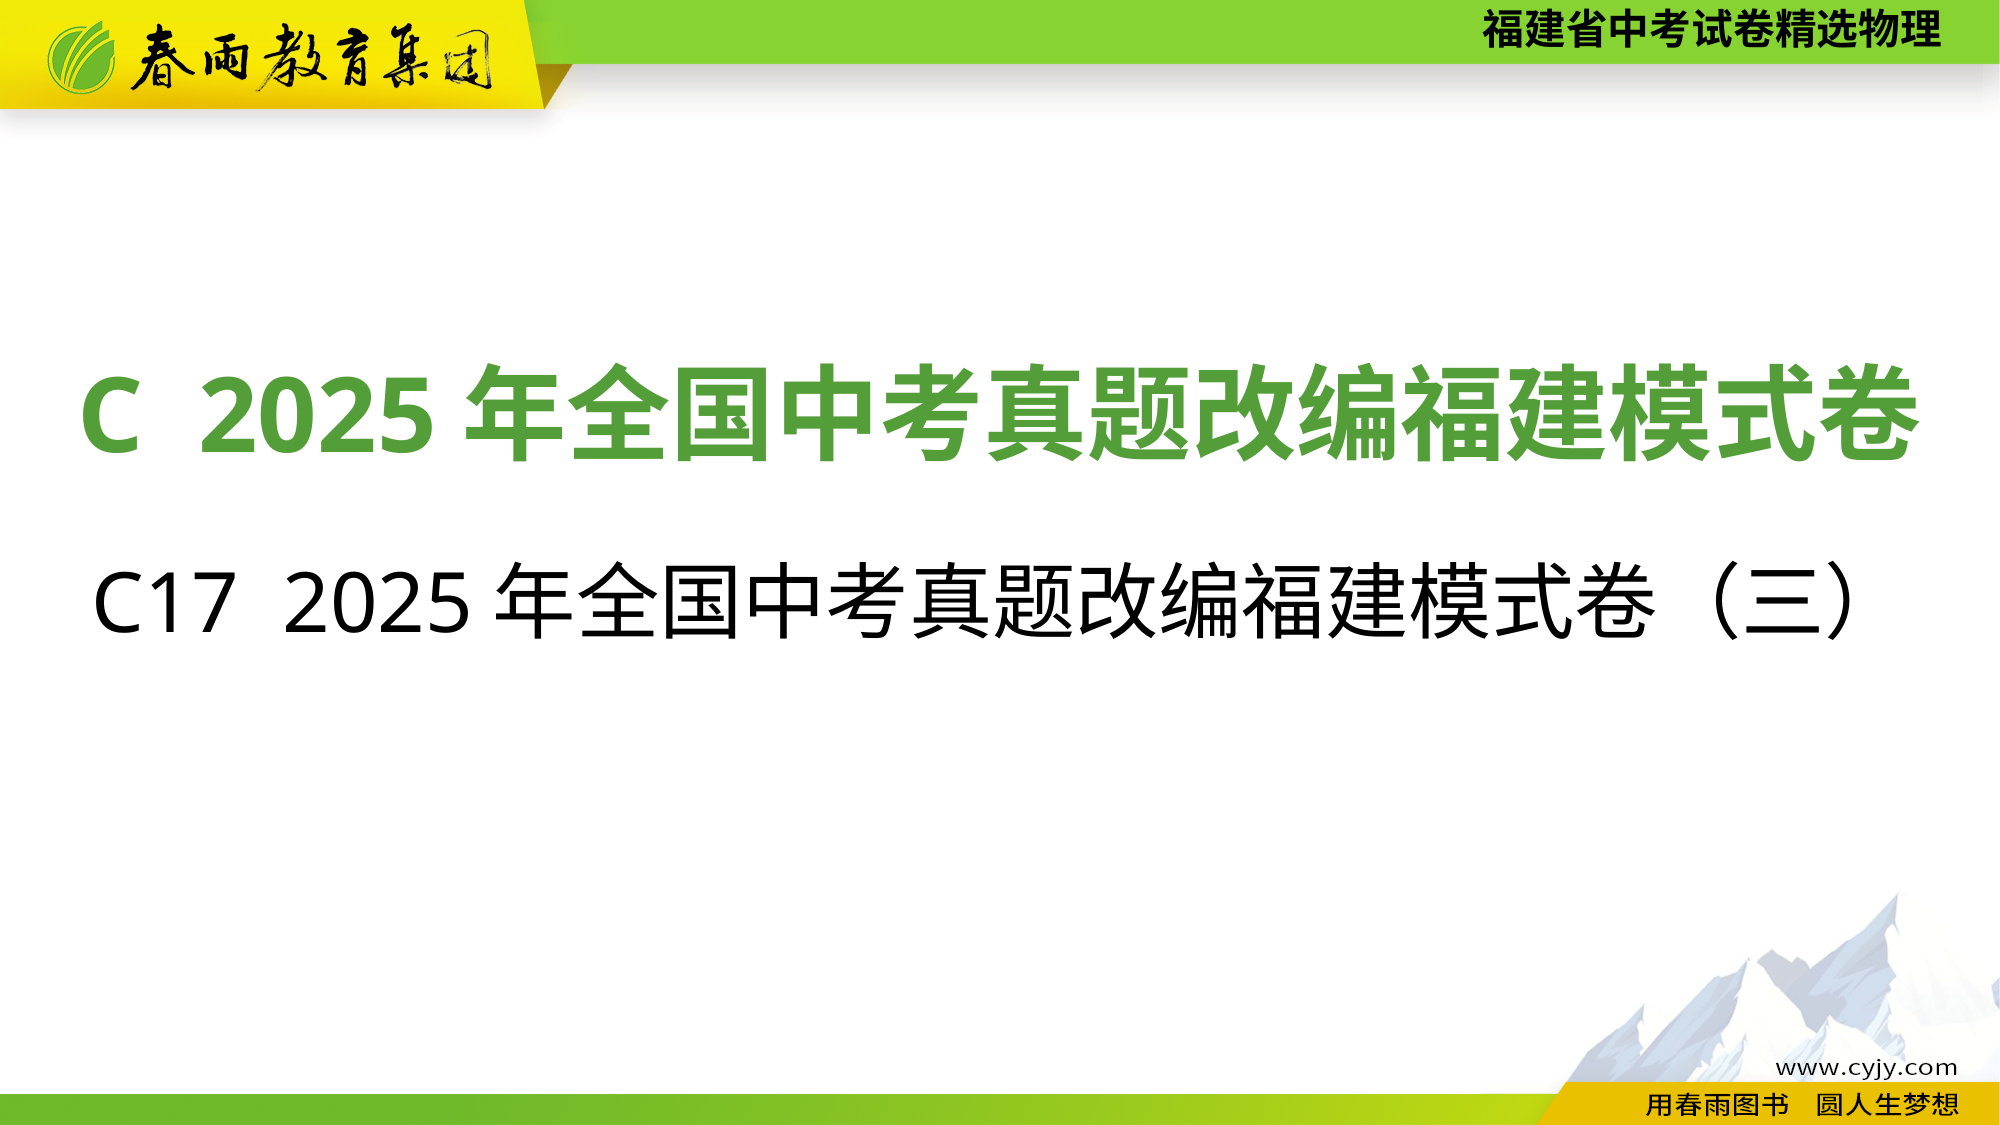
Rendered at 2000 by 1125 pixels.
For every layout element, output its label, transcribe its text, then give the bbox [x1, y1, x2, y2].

picture [0, 0, 2000, 1125]
text_box C17 2025年全国中考真题改编福建模式卷（三） [54, 491, 1946, 657]
text_box C 2025年全国中考真题改编福建模式卷 [54, 278, 1946, 482]
